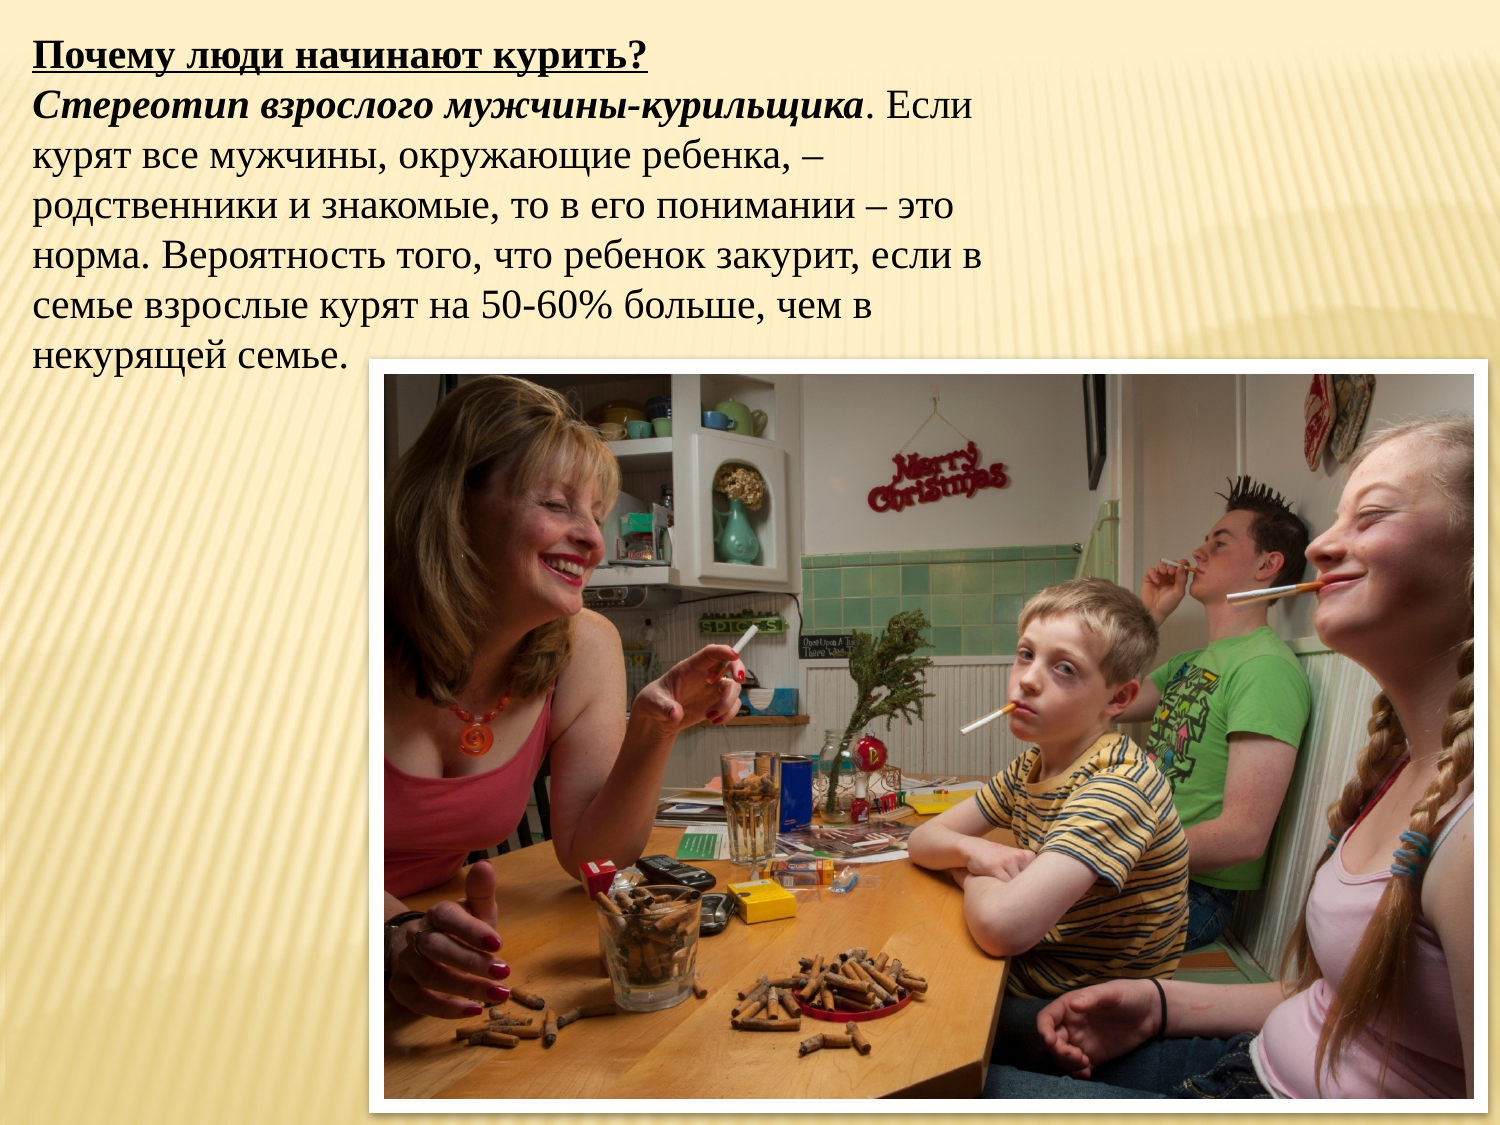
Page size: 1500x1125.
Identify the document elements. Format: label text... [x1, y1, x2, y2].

picture [383, 373, 1474, 1100]
text_box Почему люди начинают курить? Стереотип взрослого мужчины-курильщика. Если курят все мужчины, окружающие ребенка, – родственники и знакомые, то в его понимании – это норма. Вероятность того, что ребенок закурит, если в семье взрослые курят на 50-60% больше, чем в некурящей семье. [17, 19, 1088, 384]
